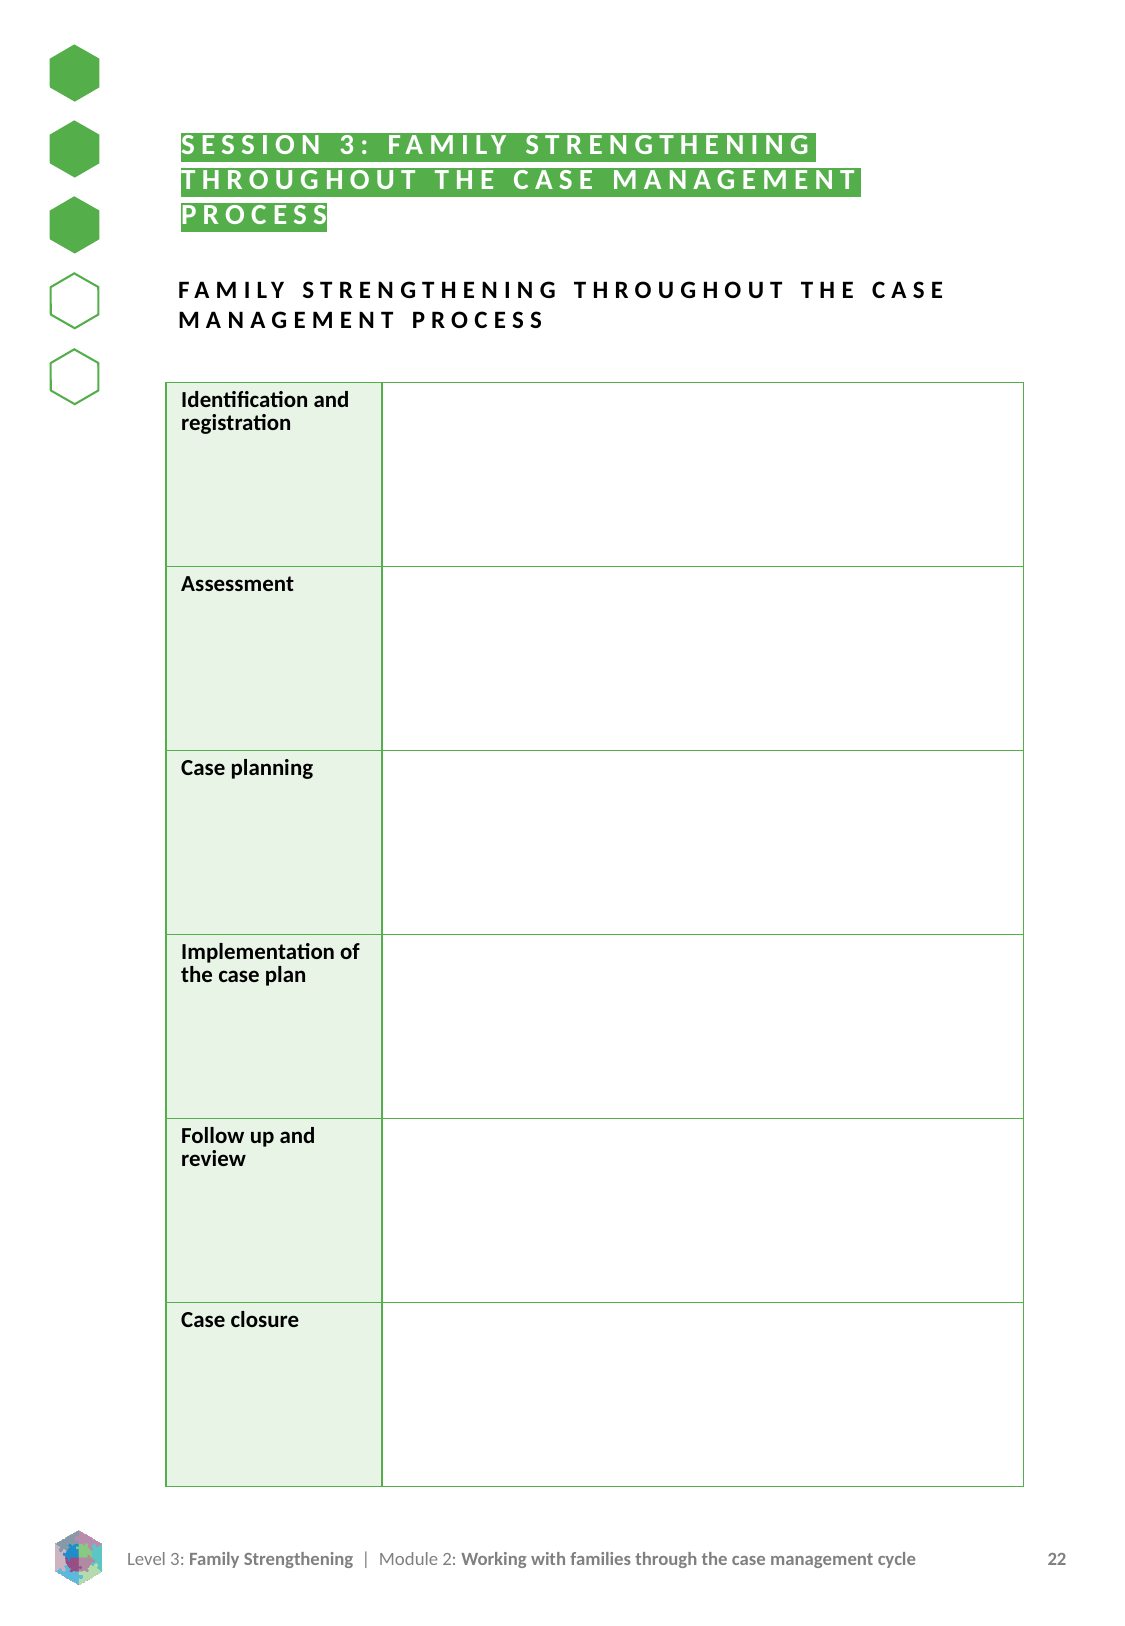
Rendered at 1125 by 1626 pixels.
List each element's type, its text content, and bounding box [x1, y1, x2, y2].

text_box [49, 196, 100, 254]
table_header Identification and registration [167, 383, 381, 566]
picture [55, 1530, 102, 1585]
text_box [49, 120, 100, 178]
table_header [383, 383, 1023, 566]
table_cell Case planning [167, 751, 381, 934]
table_cell [383, 935, 1023, 1118]
table_cell Follow up and review [167, 1119, 381, 1302]
text_box [49, 348, 100, 406]
text_box SESSION 3: FAMILY STRENGTHENING THROUGHOUT THE CASE MANAGEMENT PROCESS [166, 117, 1024, 238]
table_cell [383, 567, 1023, 750]
table_cell [383, 751, 1023, 934]
table_cell Assessment [167, 567, 381, 750]
text_box FAMILY STRENGTHENING THROUGHOUT THE CASE MANAGEMENT PROCESS [163, 266, 1027, 342]
text_box [49, 44, 100, 102]
text_box [49, 272, 100, 330]
table_cell [383, 1119, 1023, 1302]
table_cell [383, 1303, 1023, 1486]
table_cell Implementation of the case plan [167, 935, 381, 1118]
table_cell Case closure [167, 1303, 381, 1486]
